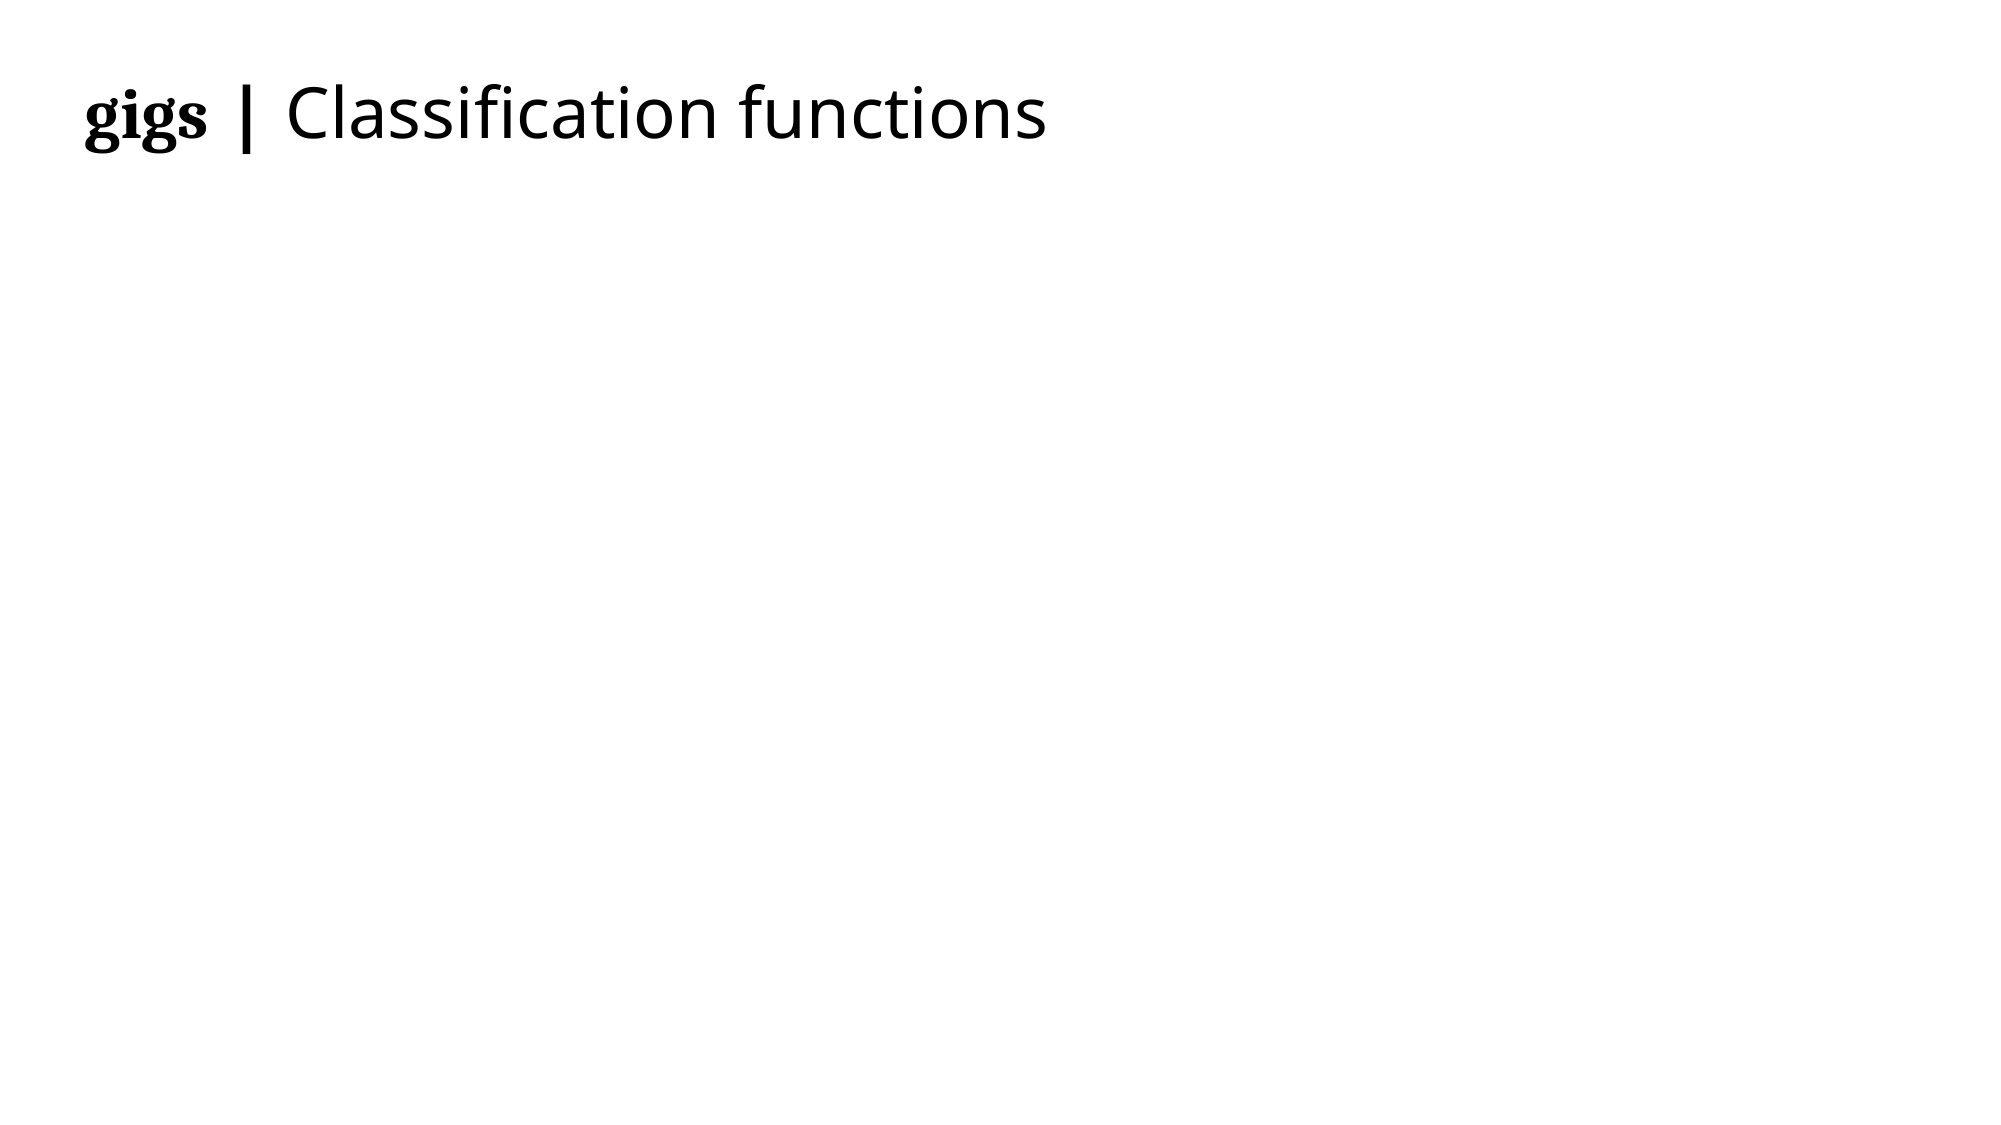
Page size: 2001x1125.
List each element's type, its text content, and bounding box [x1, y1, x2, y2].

title gigs | Classification functions [64, 48, 1928, 174]
